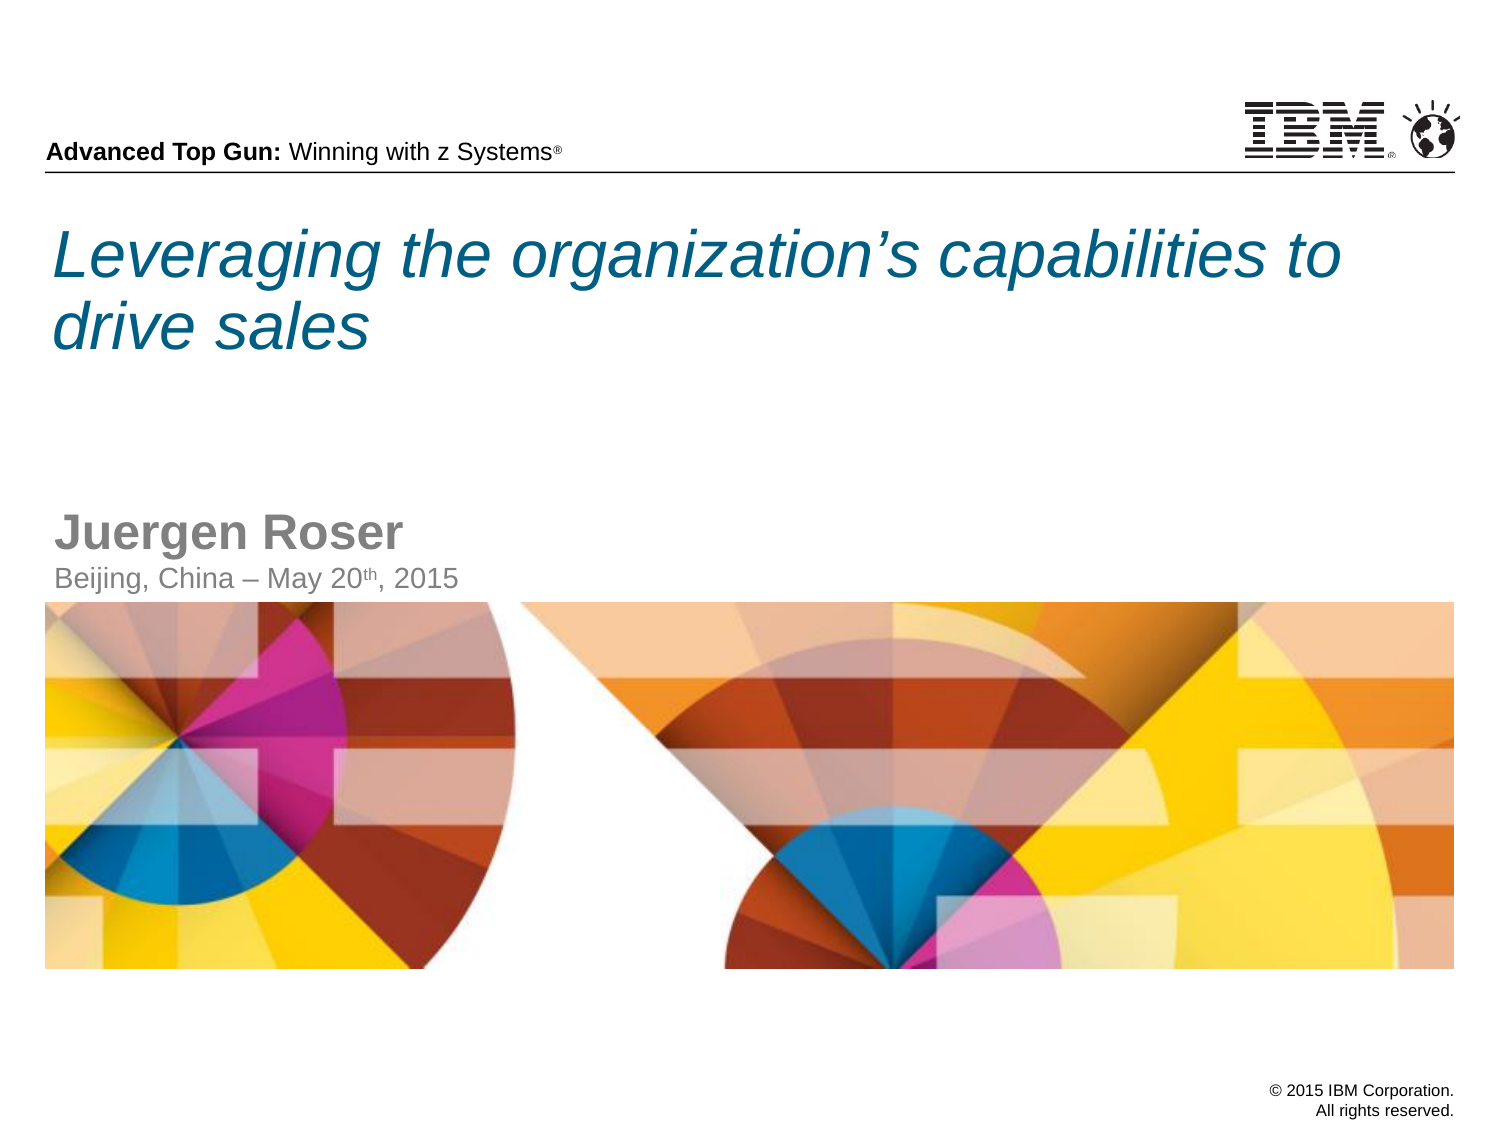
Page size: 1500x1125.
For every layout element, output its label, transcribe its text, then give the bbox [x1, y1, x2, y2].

text_box Juergen Roser Beijing, China – May 20th, 2015 [39, 492, 475, 603]
title Leveraging the organization’s capabilities to drive sales [37, 212, 1463, 313]
picture [45, 602, 1454, 969]
